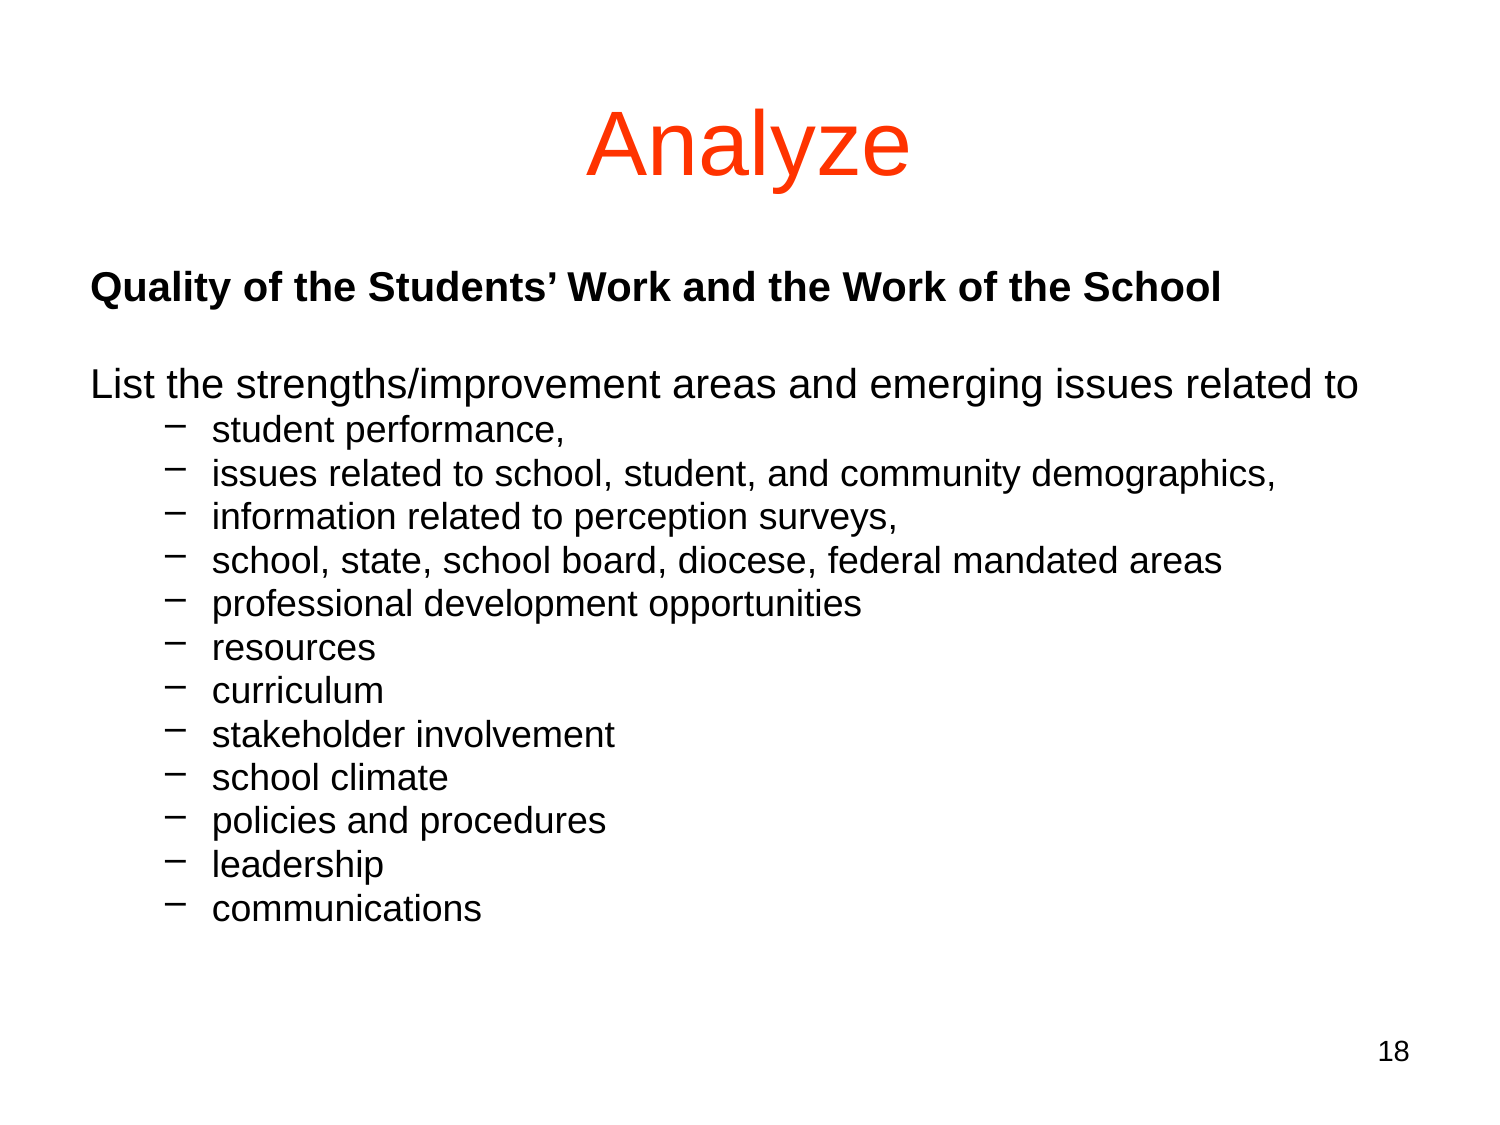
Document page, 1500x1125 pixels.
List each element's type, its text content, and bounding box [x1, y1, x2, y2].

slide_number 18 [1074, 1024, 1426, 1103]
list Quality of the Students’ Work and the Work of the School List the strengths/improvement areas and emerging issues related to student performance, issues related to school, student, and community demographics, information related to perception surveys, school, state, school board, diocese, federal mandated areas professional development opportunities resources curriculum stakeholder involvement school climate policies and procedures leadership communications [74, 262, 1426, 1006]
title Analyze [74, 44, 1426, 233]
